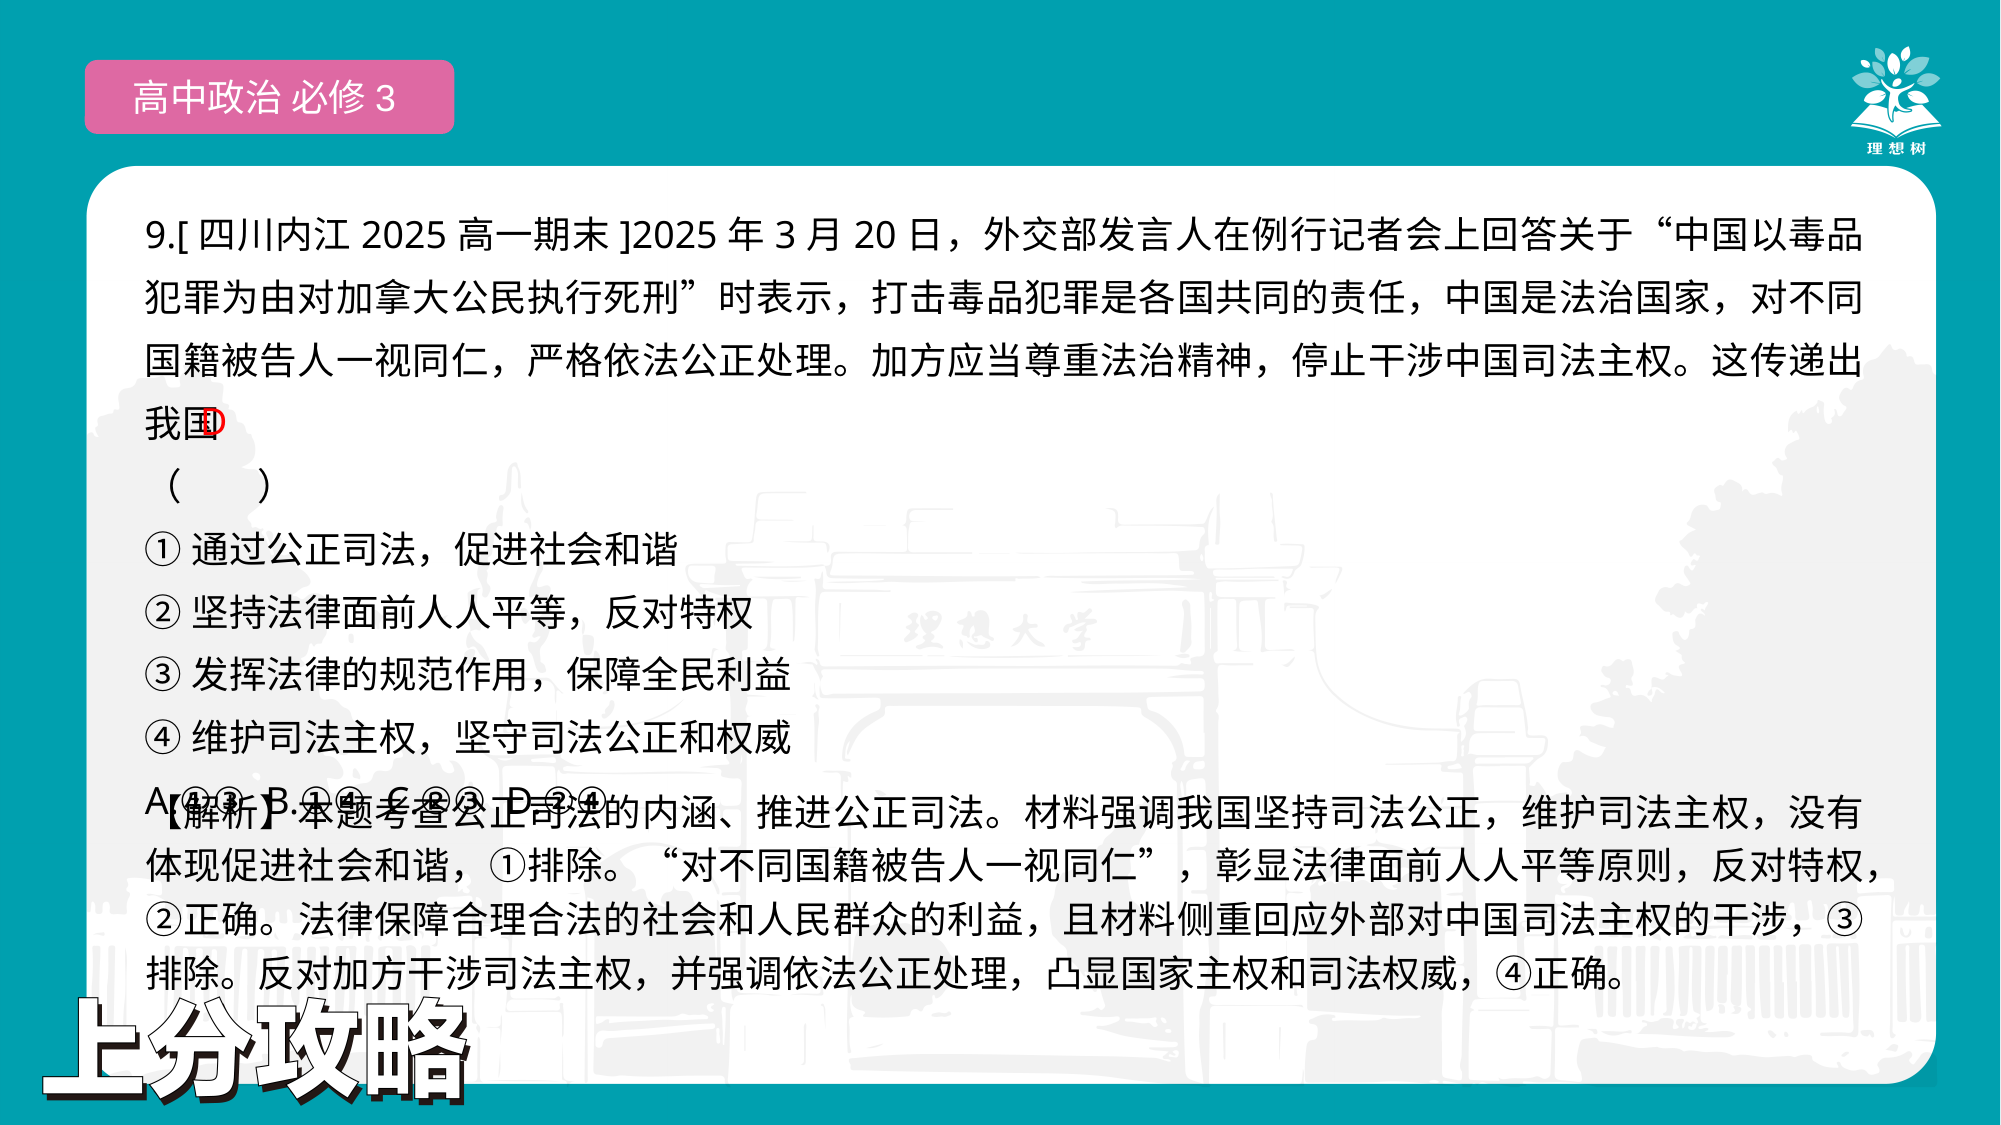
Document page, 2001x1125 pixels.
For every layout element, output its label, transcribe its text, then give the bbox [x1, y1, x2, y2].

text_box 高中政治 必修3 [83, 58, 456, 135]
text_box 【解析】本题考查公正司法的内涵、推进公正司法。材料强调我国坚持司法公正，维护司法主权，没有体现促进社会和谐，①排除。“对不同国籍被告人一视同仁”，彰显法律面前人人平等原则，反对特权，②正确。法律保障合理合法的社会和人民群众的利益，且材料侧重回应外部对中国司法主权的干涉，③排除。反对加方干涉司法主权，并强调依法公正处理，凸显国家主权和司法权威，④正确。 [130, 772, 1880, 1003]
text_box 9.[四川内江2025高一期末]2025年3月20日，外交部发言人在例行记者会上回答关于“中国以毒品犯罪为由对加拿大公民执行死刑”时表示，打击毒品犯罪是各国共同的责任，中国是法治国家，对不同国籍被告人一视同仁，严格依法公正处理。加方应当尊重法治精神，停止干涉中国司法主权。这传递出我国 （ ） ①通过公正司法，促进社会和谐 ②坚持法律面前人人平等，反对特权 ③发挥法律的规范作用，保障全民利益 ④维护司法主权，坚守司法公正和权威 A.①③ B.①④ C.②③ D.②④ [130, 185, 1879, 772]
text_box D [175, 368, 293, 451]
picture [0, 0, 2001, 1125]
